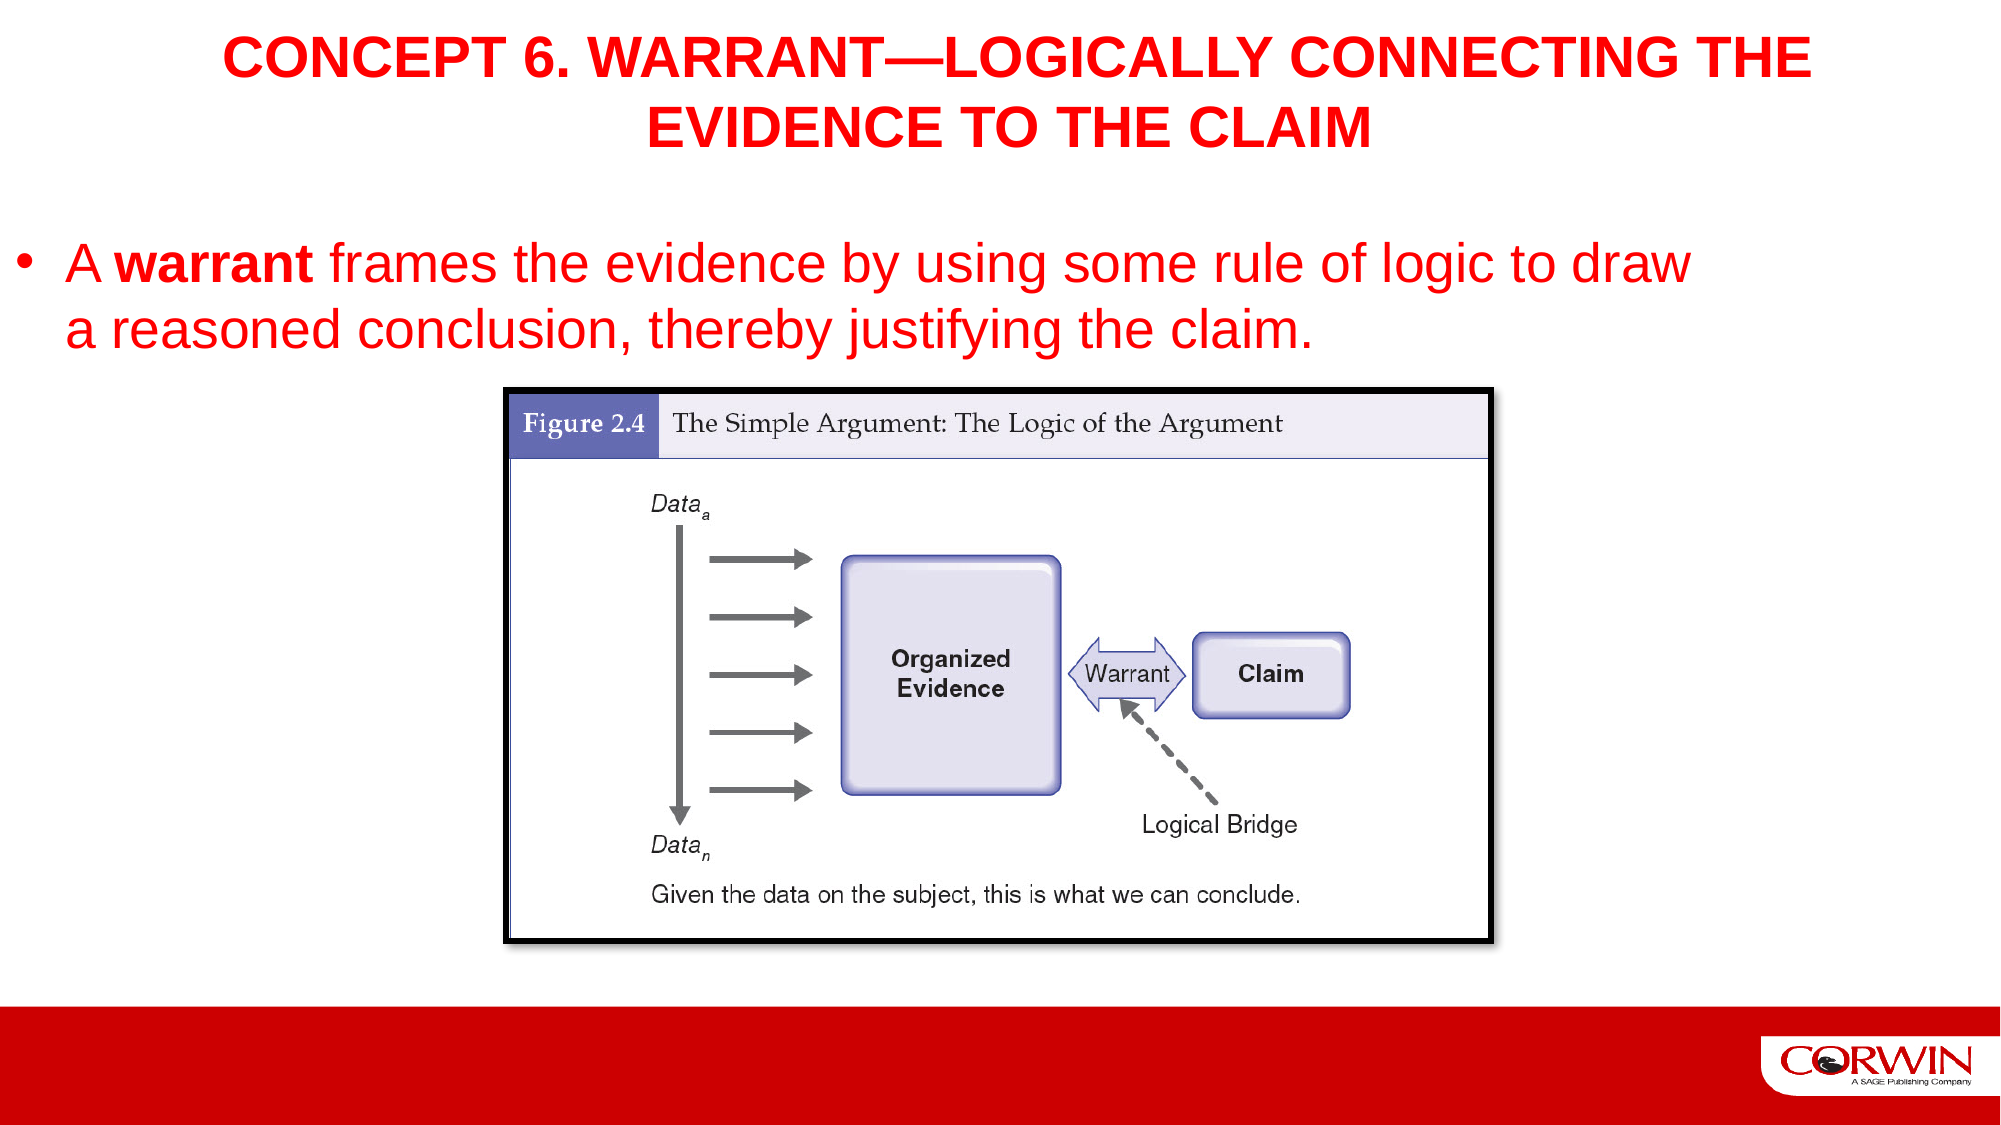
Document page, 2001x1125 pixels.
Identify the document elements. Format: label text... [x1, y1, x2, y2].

picture [0, 0, 2001, 1125]
title CONCEPT 6. WARRANT—LOGICALLY CONNECTING THE EVIDENCE TO THE CLAIM [155, 41, 1881, 208]
list A warrant frames the evidence by using some rule of logic to draw a reasoned conclusion, thereby justifying the claim. [0, 219, 1725, 371]
